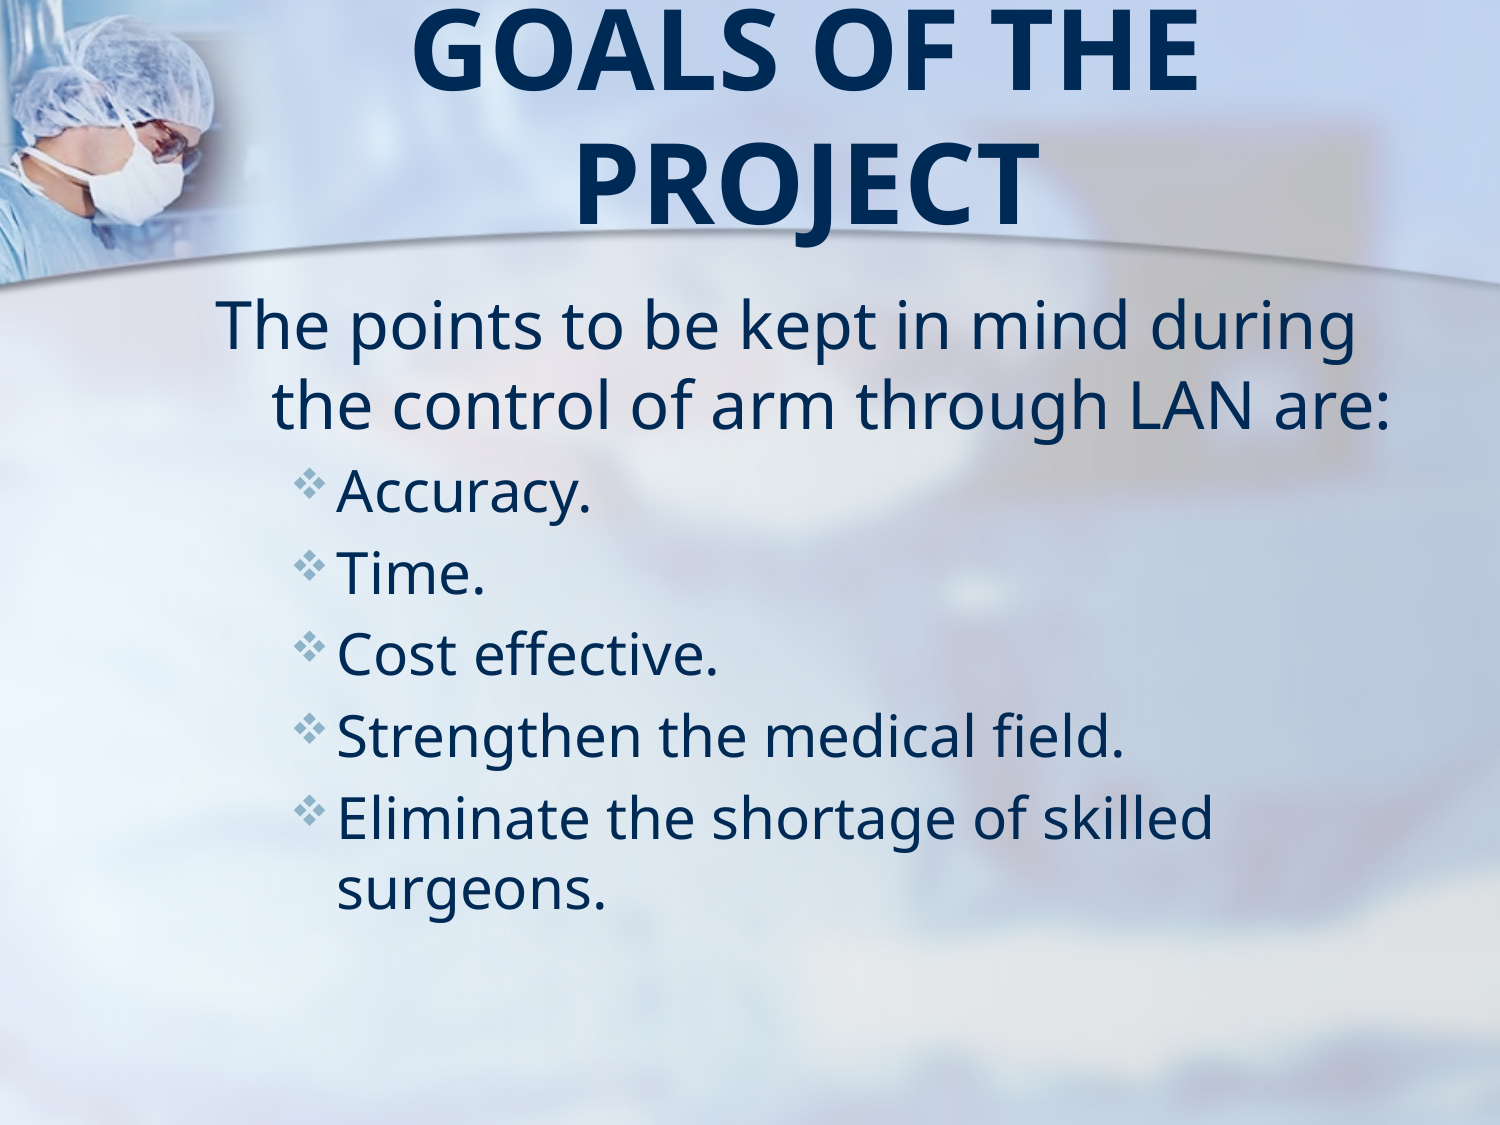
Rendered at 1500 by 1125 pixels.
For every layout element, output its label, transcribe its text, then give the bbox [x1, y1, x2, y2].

list The points to be kept in mind during the control of arm through LAN are: Accuracy. Time. Cost effective. Strengthen the medical field. Eliminate the shortage of skilled surgeons. [199, 274, 1413, 1051]
title Goals of the project [199, 24, 1413, 201]
picture [0, 0, 1500, 1125]
